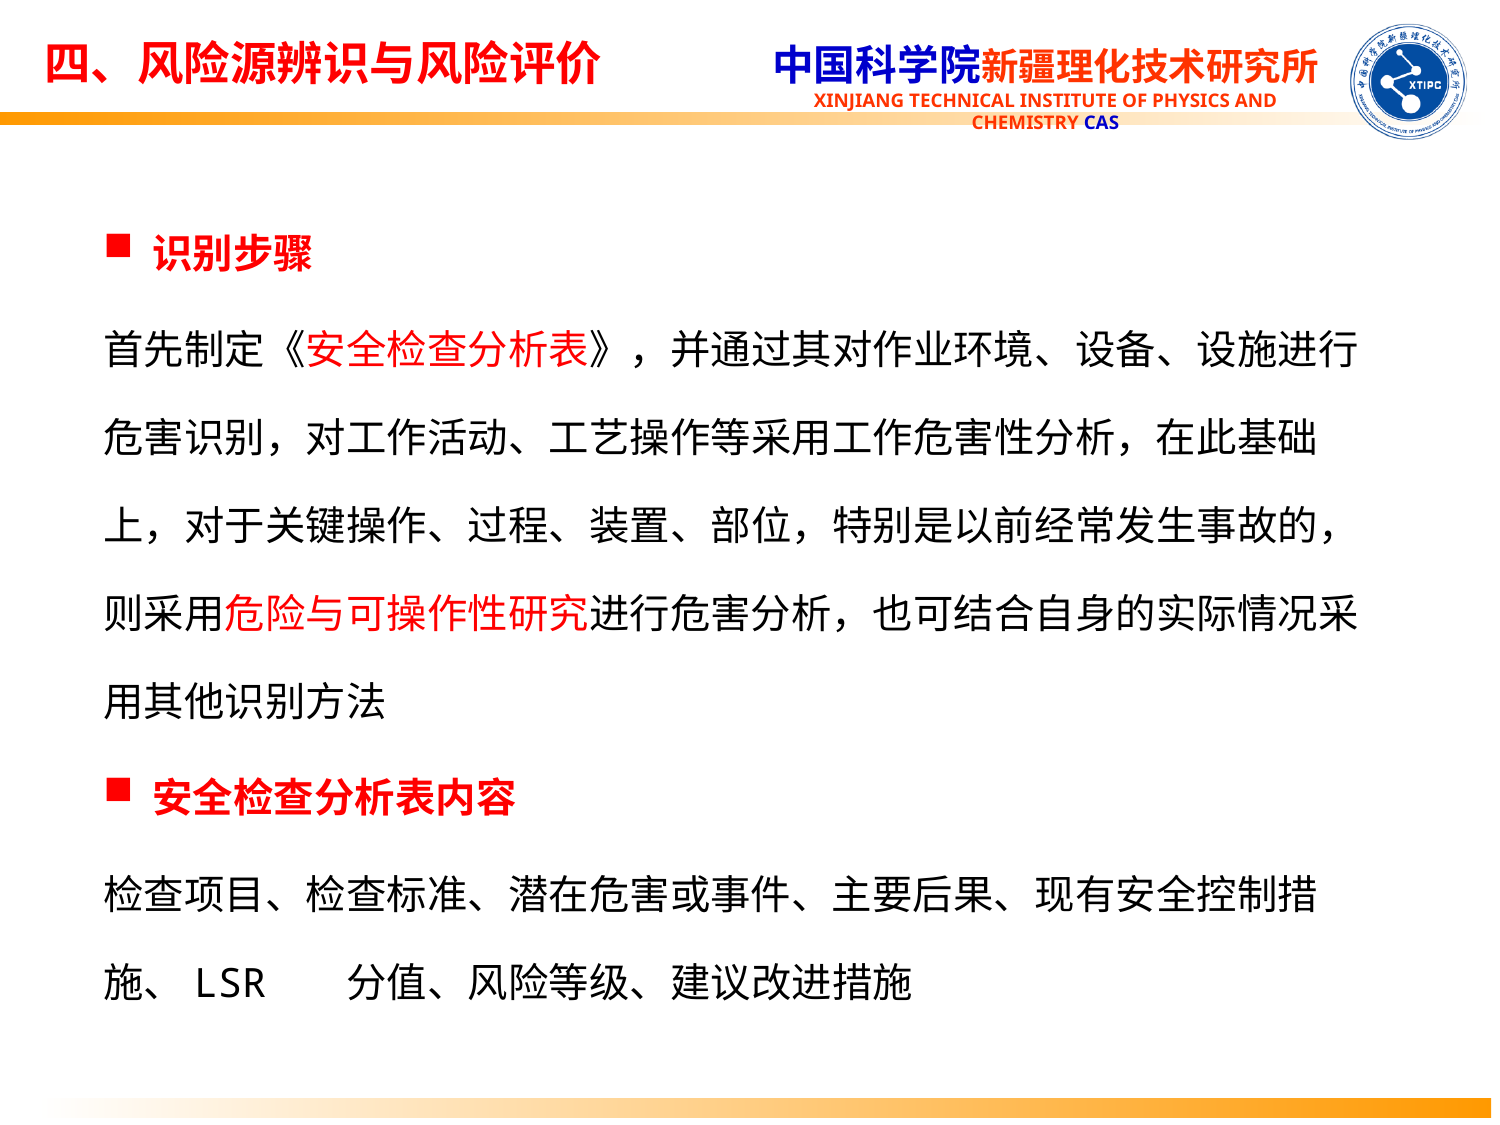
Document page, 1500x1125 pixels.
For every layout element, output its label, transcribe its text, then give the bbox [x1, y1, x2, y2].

picture [1342, 16, 1474, 147]
list 识别步骤 首先制定《安全检查分析表》，并通过其对作业环境、设备、设施进行危害识别，对工作活动、工艺操作等采用工作危害性分析，在此基础上，对于关键操作、过程、装置、部位，特别是以前经常发生事故的，则采用危险与可操作性研究进行危害分析，也可结合自身的实际情况采用其他识别方法 安全检查分析表内容 检查项目、检查标准、潜在危害或事件、主要后果、现有安全控制措施、LSR 分值、风险等级、建议改进措施 [88, 184, 1388, 1024]
text_box 四、风险源辨识与风险评价 [29, 19, 833, 102]
